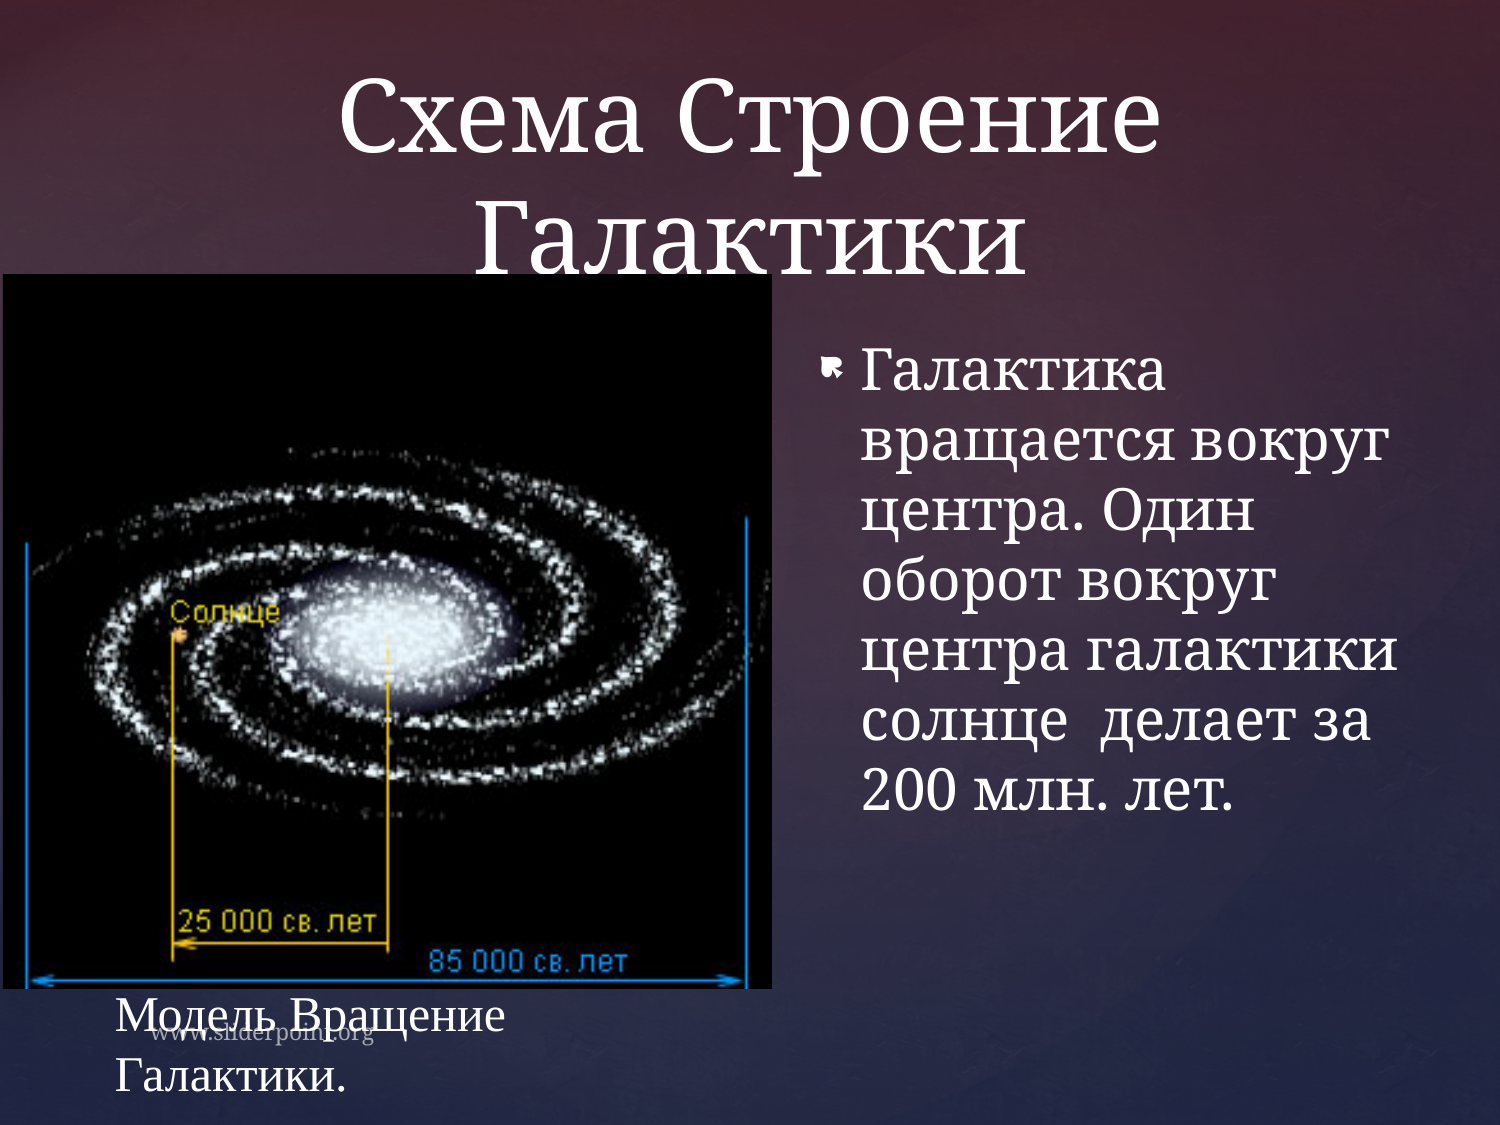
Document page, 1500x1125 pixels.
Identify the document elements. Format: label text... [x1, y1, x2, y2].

footer www.sliderpoint.org [135, 1009, 885, 1070]
picture [2, 274, 773, 990]
text_box Модель Вращение Галактики. [99, 1004, 753, 1109]
text_box Галактика вращается вокруг центра. Один оборот вокруг центра галактики солнце делает за 200 млн. лет. [800, 324, 1426, 1000]
text_box Схема Строение Галактики [112, 42, 1388, 231]
